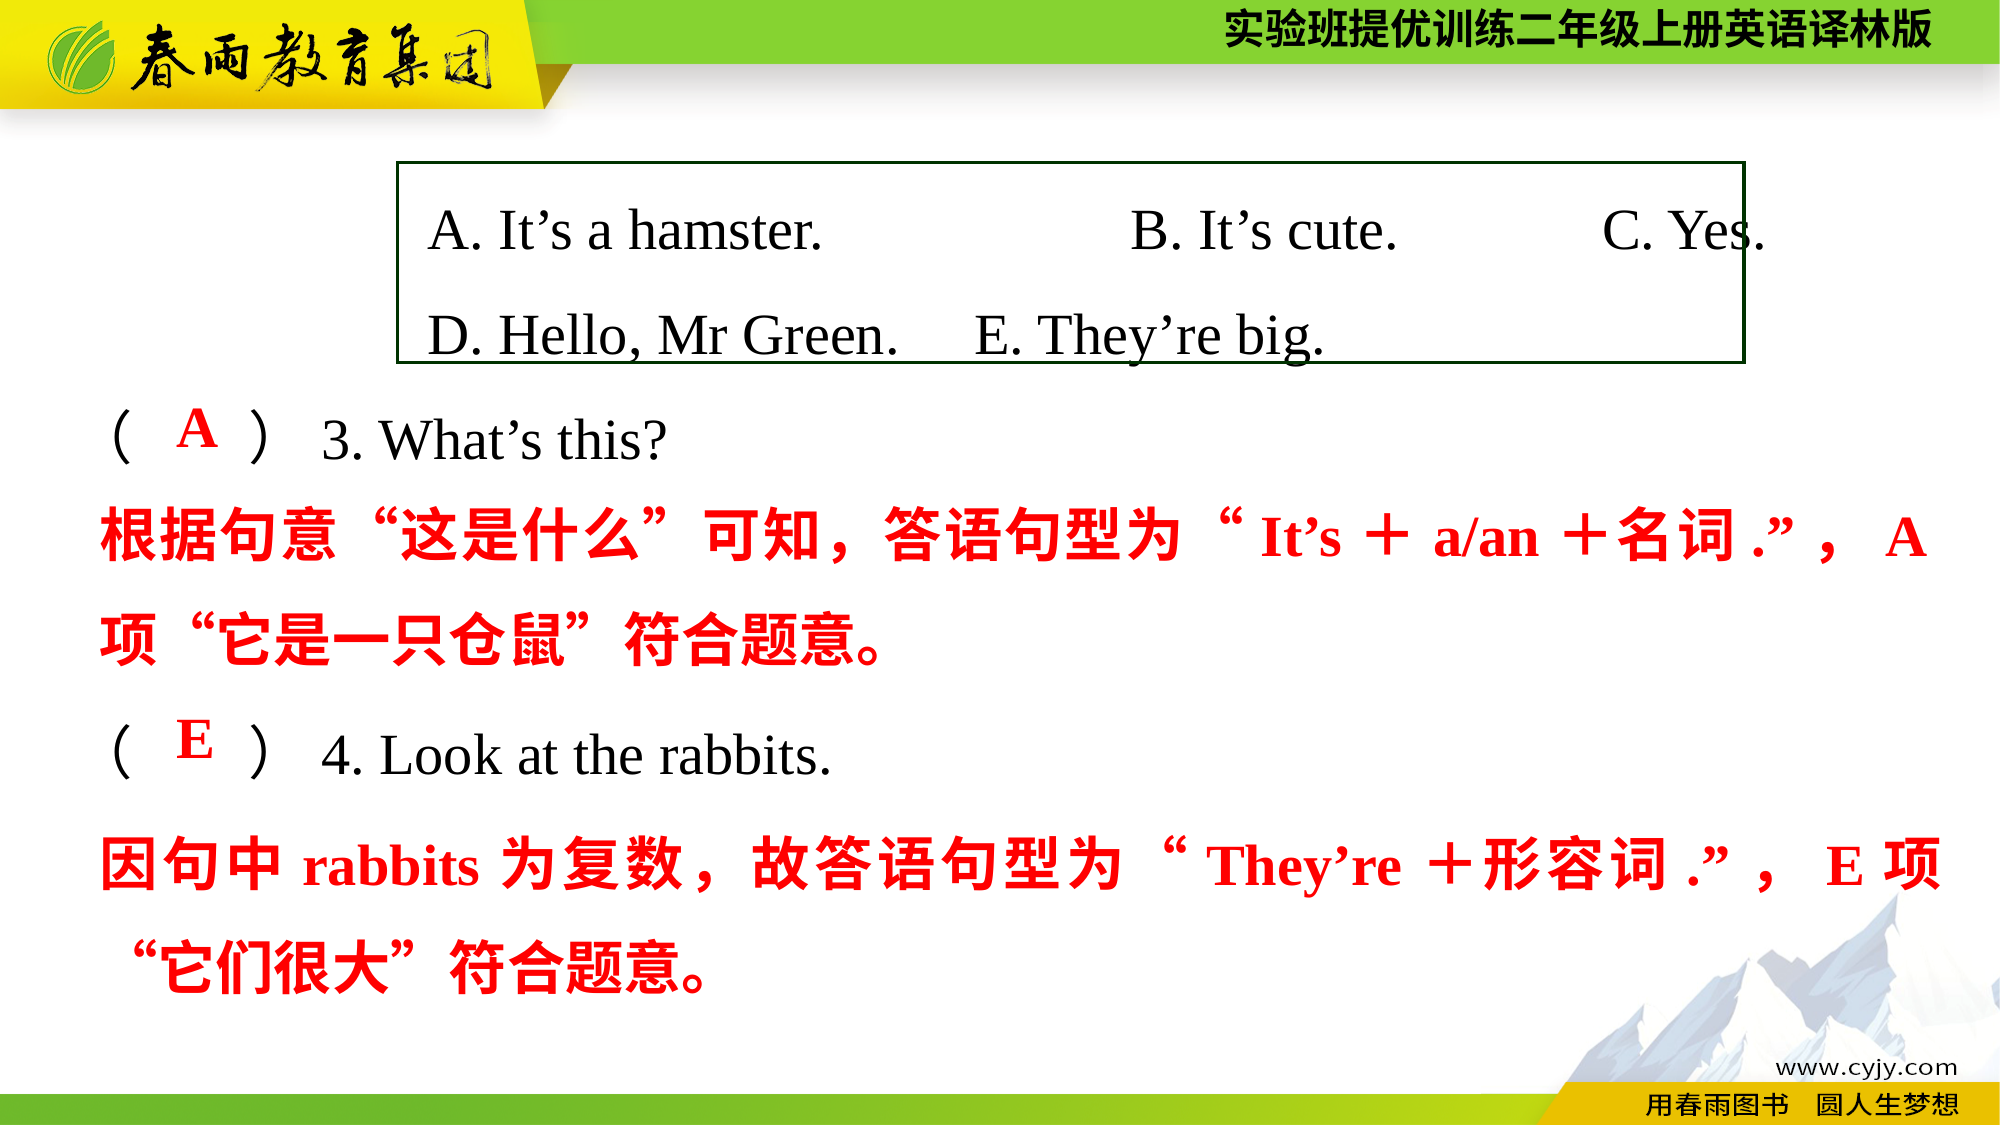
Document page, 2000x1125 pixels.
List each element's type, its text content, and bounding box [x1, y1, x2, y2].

text_box 因句中rabbits为复数，故答语句型为“They’re＋形容词.”，E项“它们很大”符合题意。 [84, 784, 1957, 1009]
list A. It’s a hamster. B. It’s cute. C. Yes. D. Hello, Mr Green. E. They’re big. （ ）3. What’s this? （ ）4. Look at the rabbits. [59, 149, 1944, 801]
text_box E [161, 692, 231, 778]
picture [0, 0, 2000, 1125]
text_box A [161, 382, 234, 467]
text_box [397, 162, 1745, 363]
text_box 根据句意“这是什么”可知，答语句型为“It’s＋a/an＋名词.”，A项“它是一只仓鼠”符合题意。 [84, 456, 1957, 681]
